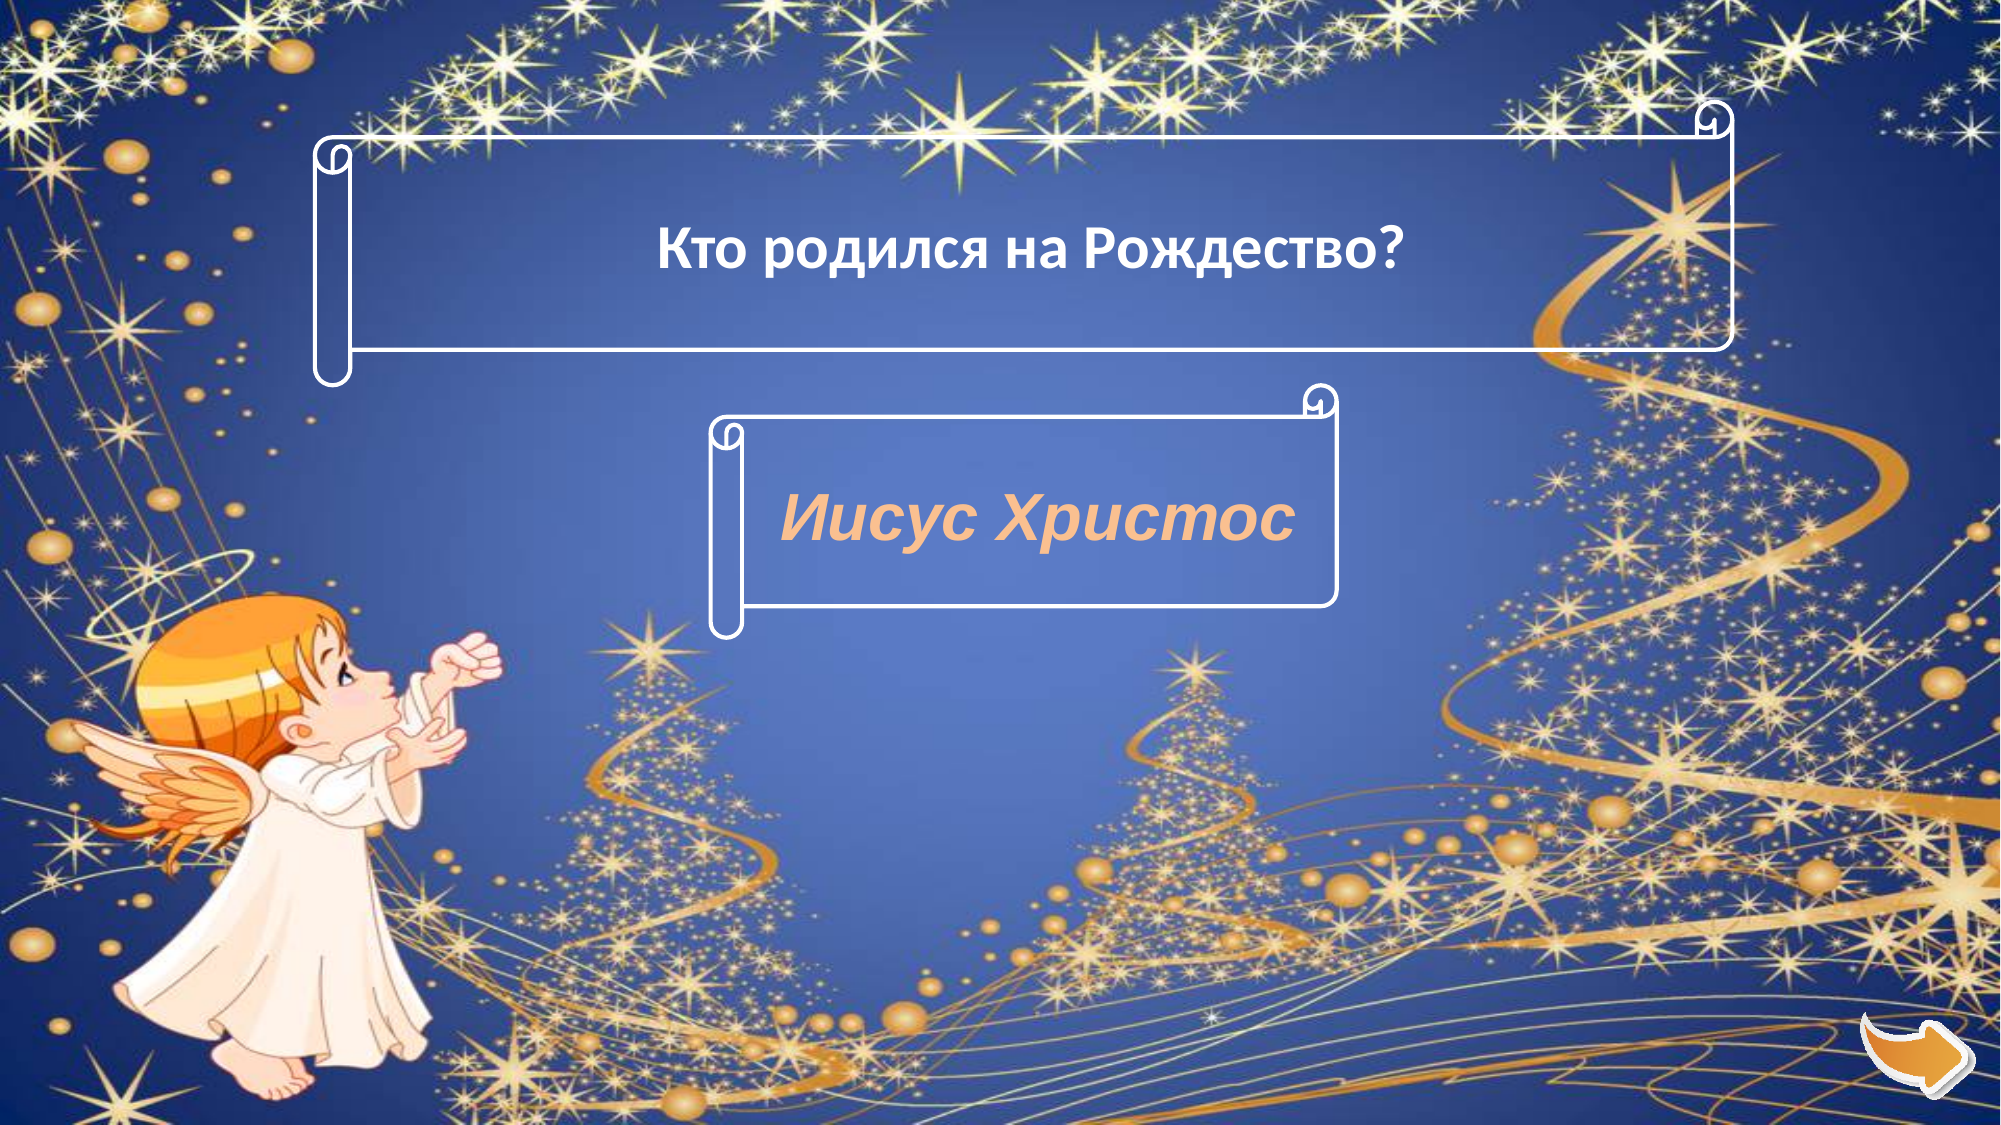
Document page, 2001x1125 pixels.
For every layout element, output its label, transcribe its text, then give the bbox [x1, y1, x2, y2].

text_box [708, 383, 1339, 640]
text_box Иисус Христос [740, 466, 1337, 561]
picture [0, 0, 2001, 1125]
text_box Кто родился на Рождество? [312, 99, 1735, 388]
